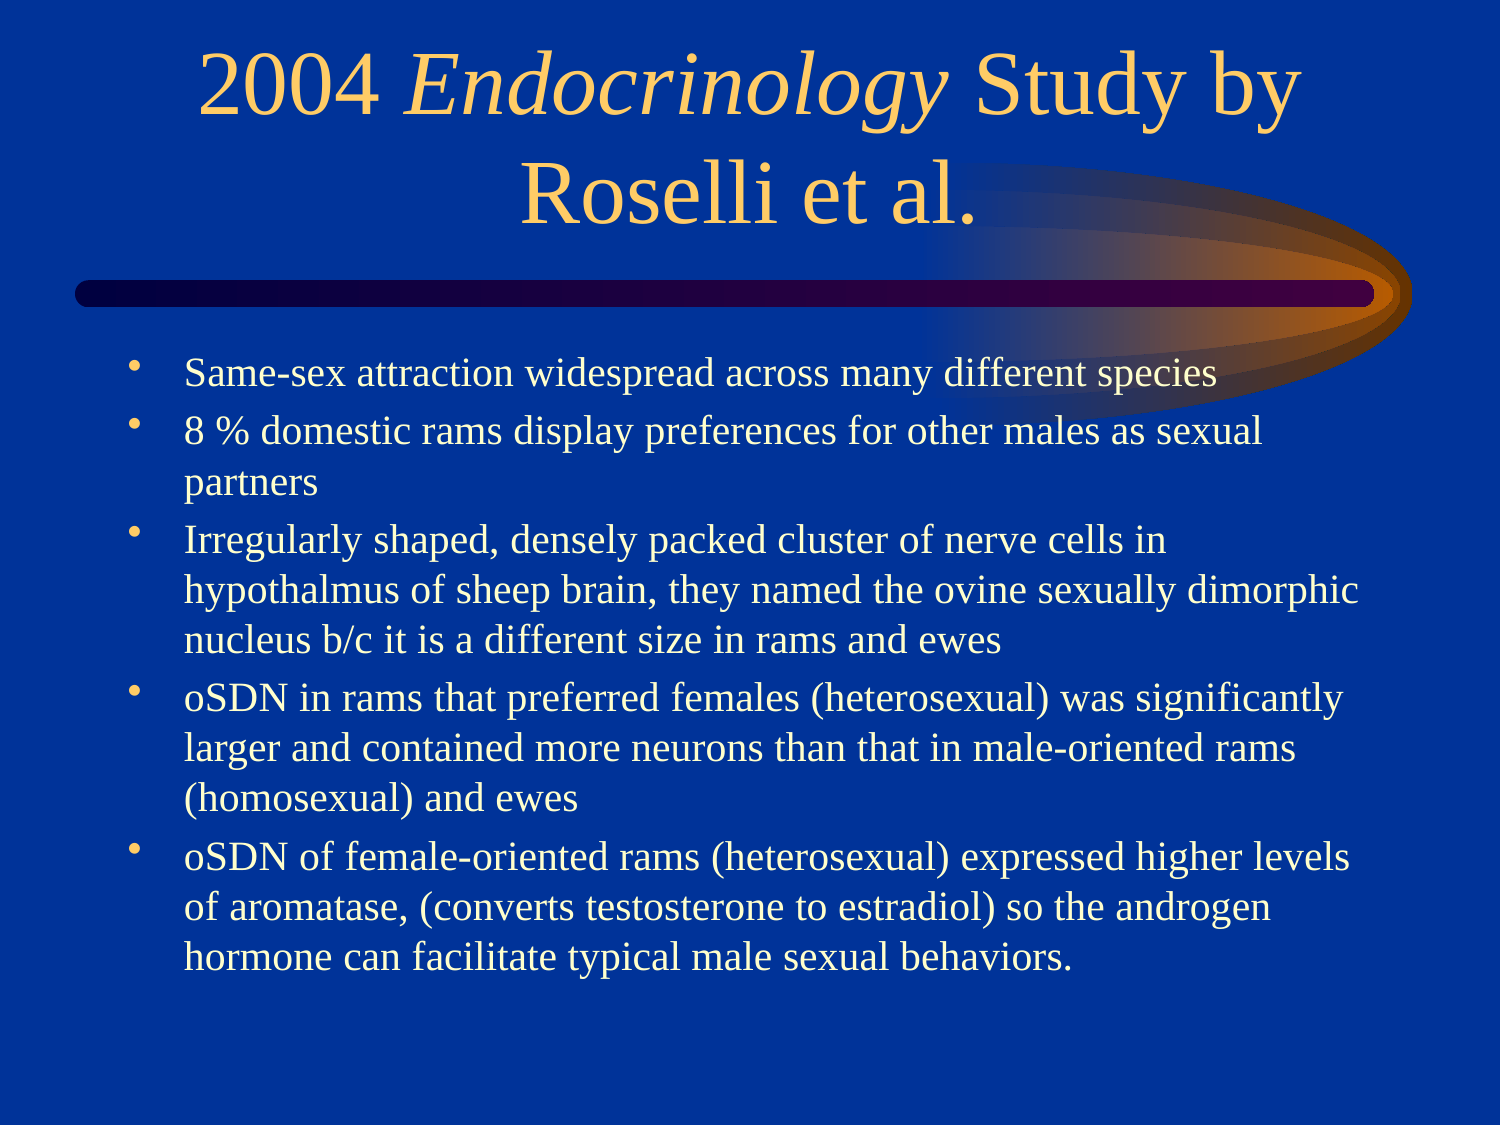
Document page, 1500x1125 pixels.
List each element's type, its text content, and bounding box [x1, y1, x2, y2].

list Same-sex attraction widespread across many different species 8 % domestic rams display preferences for other males as sexual partners Irregularly shaped, densely packed cluster of nerve cells in hypothalmus of sheep brain, they named the ovine sexually dimorphic nucleus b/c it is a different size in rams and ewes oSDN in rams that preferred females (heterosexual) was significantly larger and contained more neurons than that in male-oriented rams (homosexual) and ewes oSDN of female-oriented rams (heterosexual) expressed higher levels of aromatase, (converts testosterone to estradiol) so the androgen hormone can facilitate typical male sexual behaviors. [112, 337, 1388, 1013]
title 2004 Endocrinology Study by Roselli et al. [112, 62, 1388, 251]
